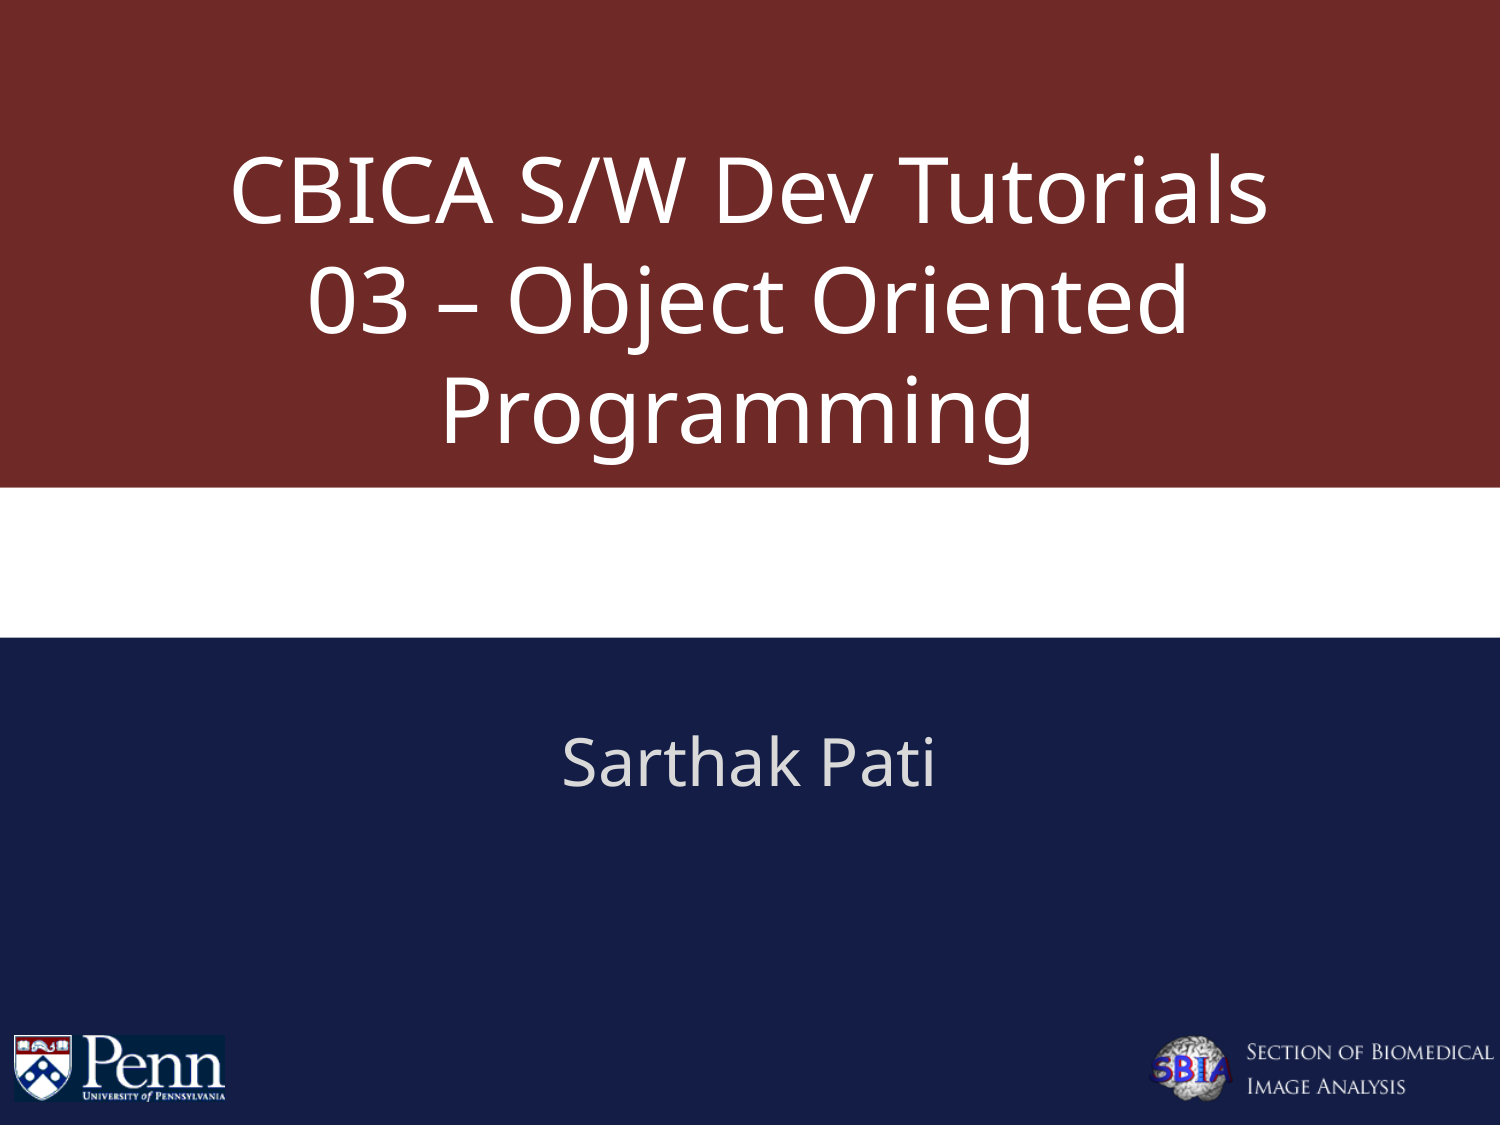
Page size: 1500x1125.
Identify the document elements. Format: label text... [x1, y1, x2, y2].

picture [1149, 1034, 1494, 1103]
text_box [0, 0, 1500, 490]
subtitle Sarthak Pati [225, 712, 1275, 1000]
picture [14, 1035, 225, 1102]
title CBICA S/W Dev Tutorials 03 – Object Oriented Programming [112, 125, 1388, 488]
